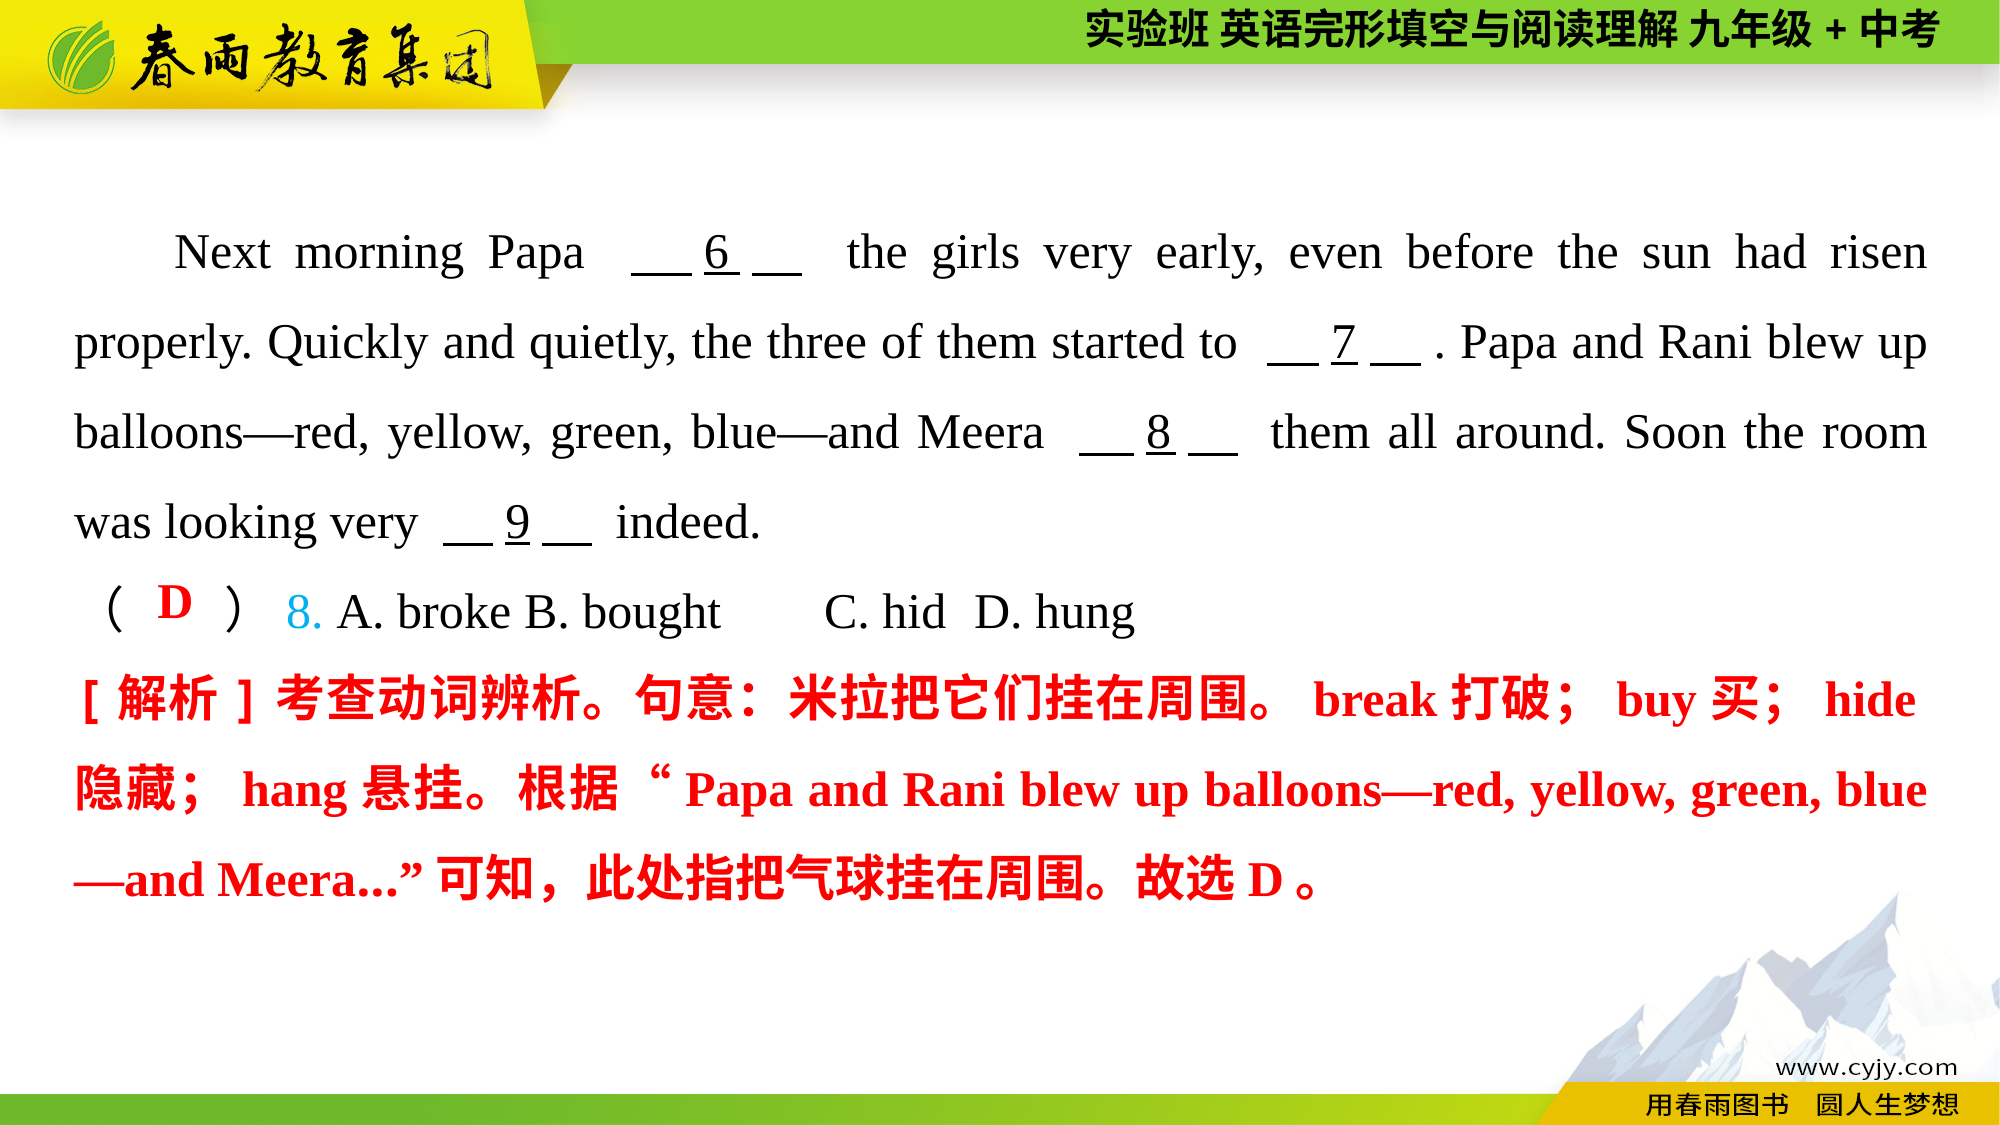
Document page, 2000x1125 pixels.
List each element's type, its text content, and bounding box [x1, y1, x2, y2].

text_box D [142, 560, 209, 636]
text_box [解析]考查动词辨析。句意：米拉把它们挂在周围。break打破；buy买；hide隐藏；hang悬挂。根据“Papa and Rani blew up balloons—red, yellow, green, blue—and Meera...”可知，此处指把气球挂在周围。故选D。 [59, 647, 1944, 914]
picture [0, 0, 2000, 1125]
text_box （ ）8. A. broke B. bought C. hid D. hung [59, 541, 1944, 647]
list Next morning Papa 6 the girls very early, even before the sun had risen properly. Quickly and quietly, the three of them started to 7 . Papa and Rani blew up balloons—red, yellow, green, blue—and Meera 8 them all around. Soon the room was looking very 9 indeed. [59, 181, 1944, 541]
